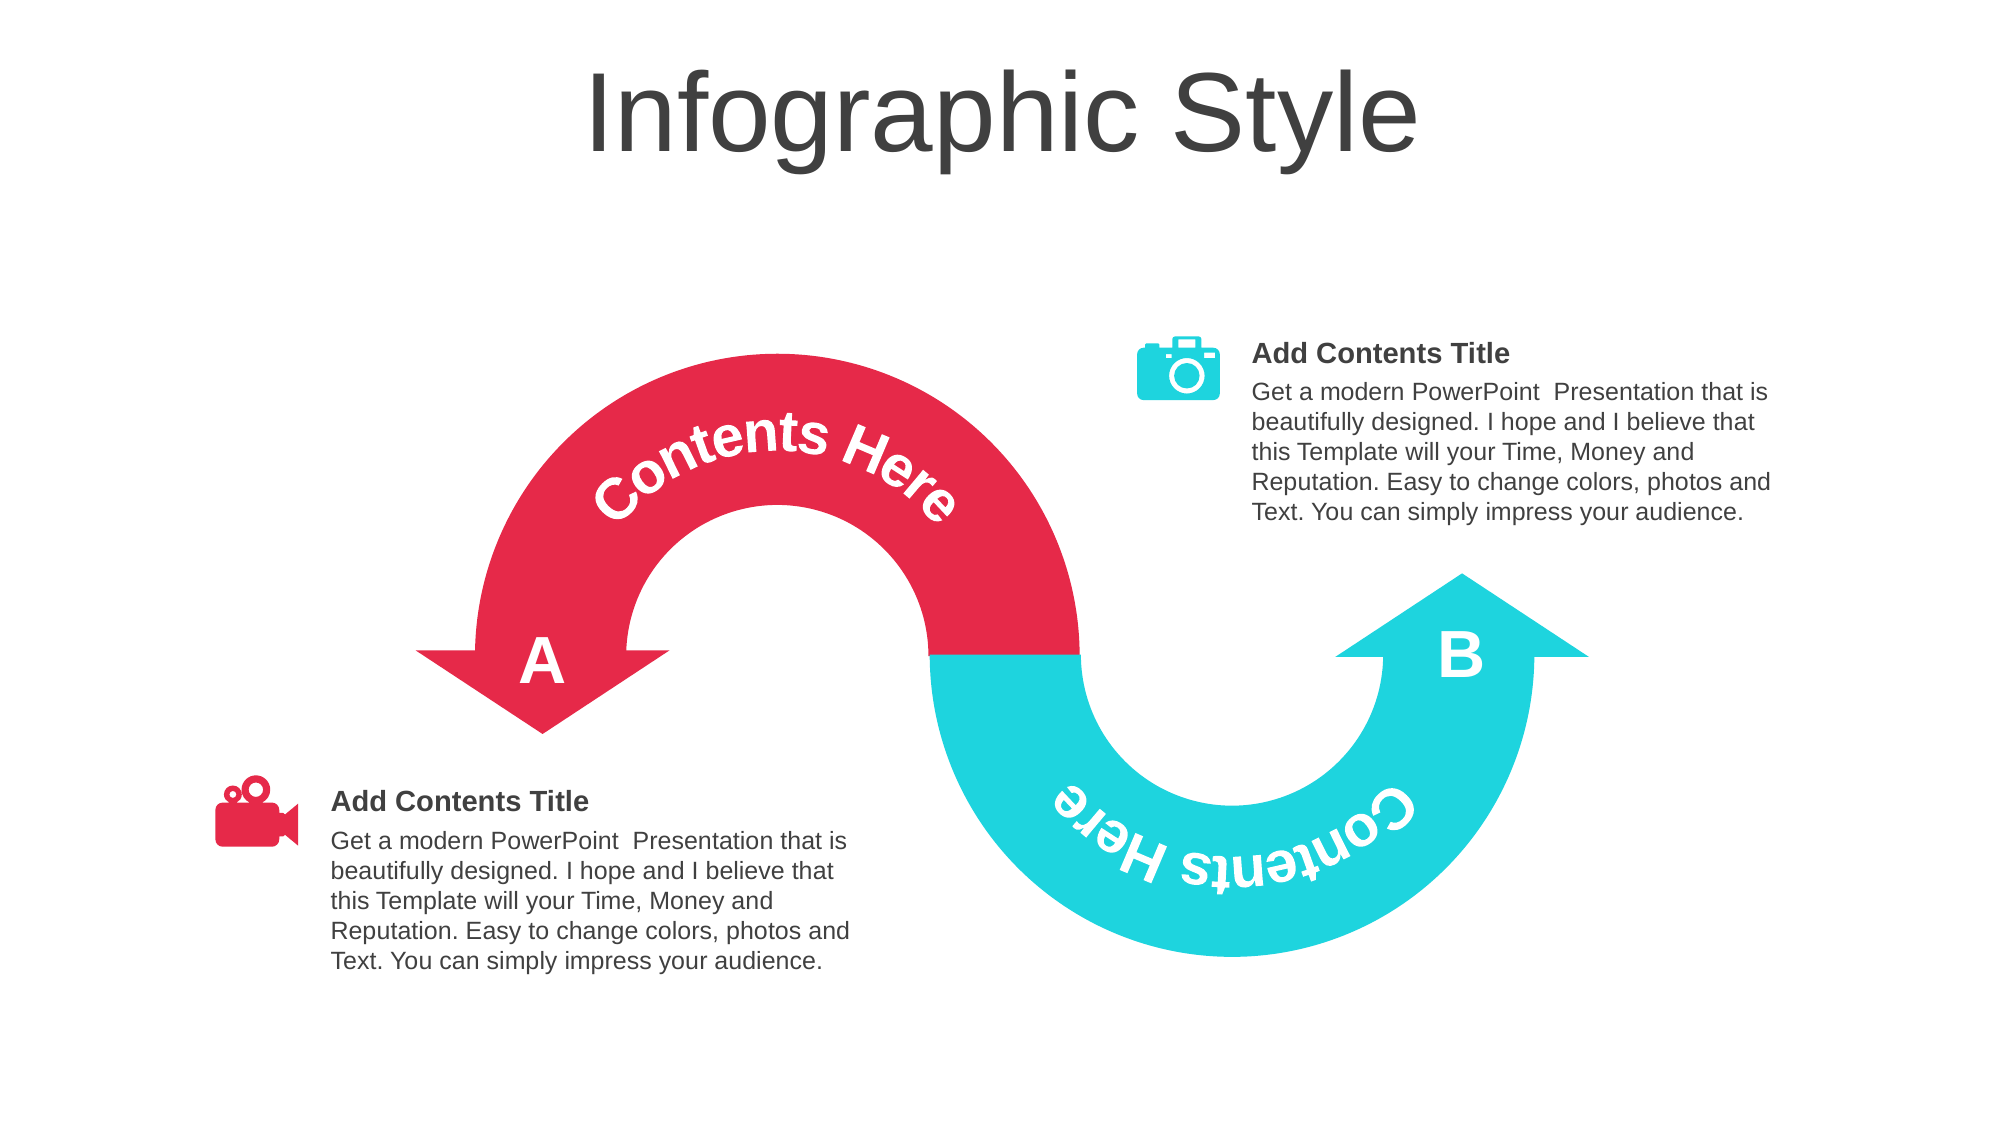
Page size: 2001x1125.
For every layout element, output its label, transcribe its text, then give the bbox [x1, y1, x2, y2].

text_box B [1409, 603, 1515, 698]
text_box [315, 775, 867, 984]
text_box [596, 649, 673, 701]
text_box [1415, 572, 1509, 603]
text_box [1331, 607, 1409, 659]
text_box [496, 705, 589, 736]
list Infographic Style [53, 55, 1952, 175]
text_box [1515, 606, 1593, 659]
text_box [214, 774, 300, 848]
text_box Get a modern PowerPoint Presentation that is beautifully designed. I hope and I believe that this Template will your Time, Money and Reputation. Easy to change colors, photos and Text. You can simply impress your audience. [1236, 377, 1789, 533]
text_box [1136, 335, 1221, 402]
text_box A [489, 609, 596, 705]
text_box [474, 352, 1081, 658]
text_box [928, 653, 1536, 958]
text_box Add Contents Title [1236, 326, 1789, 377]
text_box [412, 649, 489, 700]
